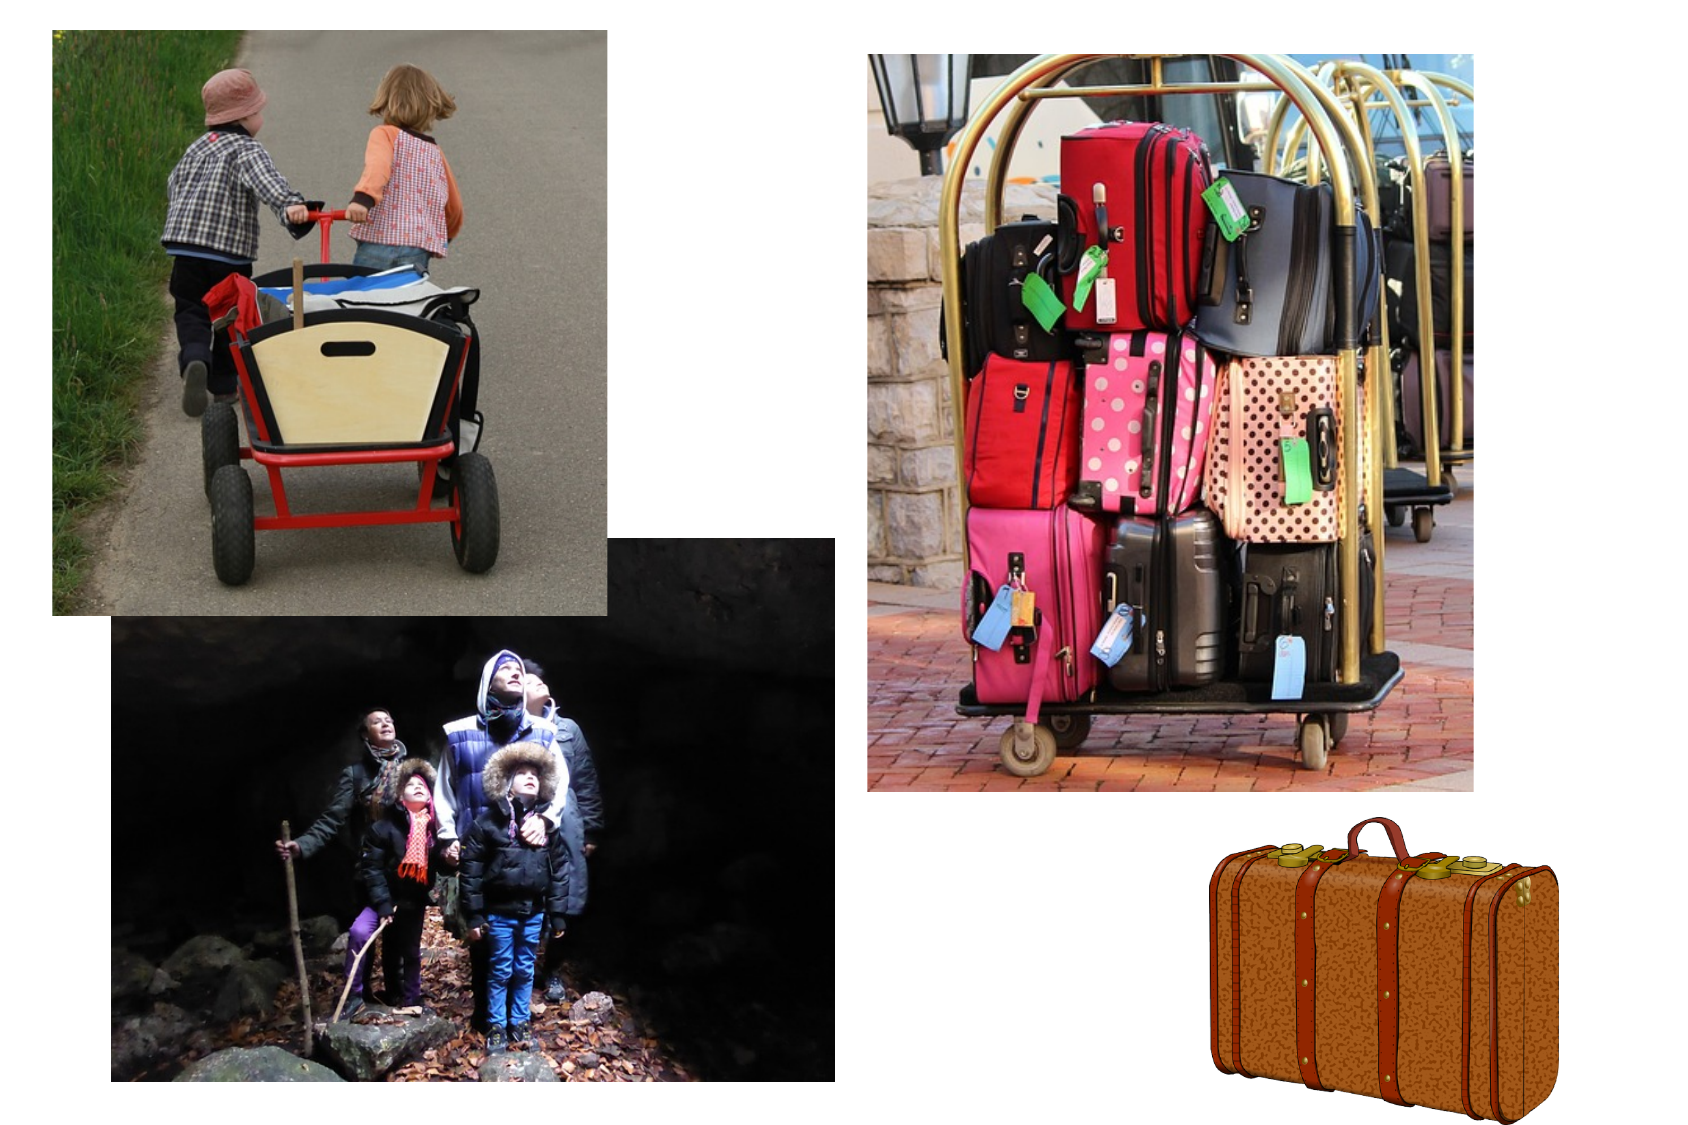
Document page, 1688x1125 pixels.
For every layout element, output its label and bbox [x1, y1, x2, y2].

picture [1209, 817, 1560, 1125]
list [867, 54, 1474, 792]
picture [52, 30, 835, 1082]
